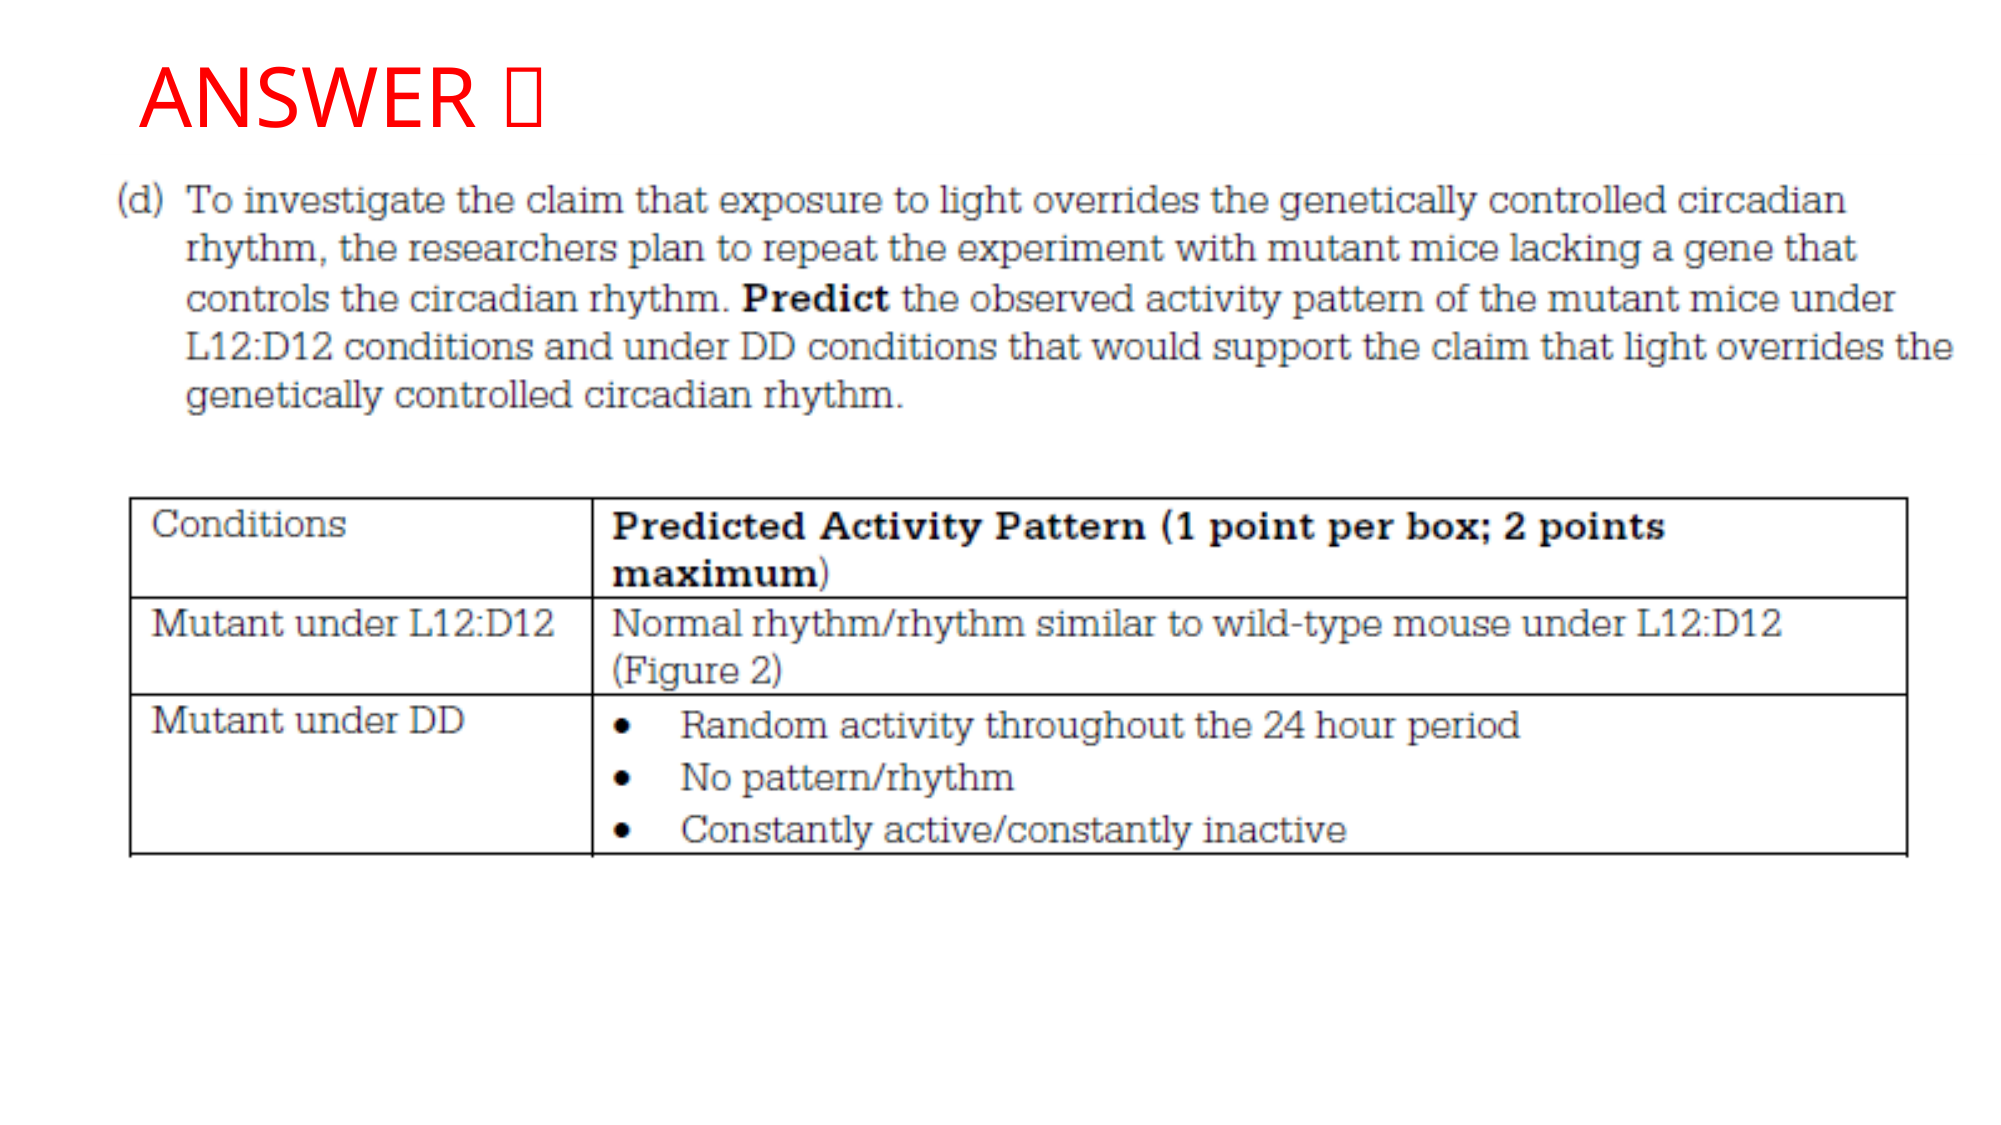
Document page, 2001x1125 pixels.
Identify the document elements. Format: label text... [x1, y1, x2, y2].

picture [100, 153, 1987, 888]
text_box ANSWER  [124, 48, 626, 153]
